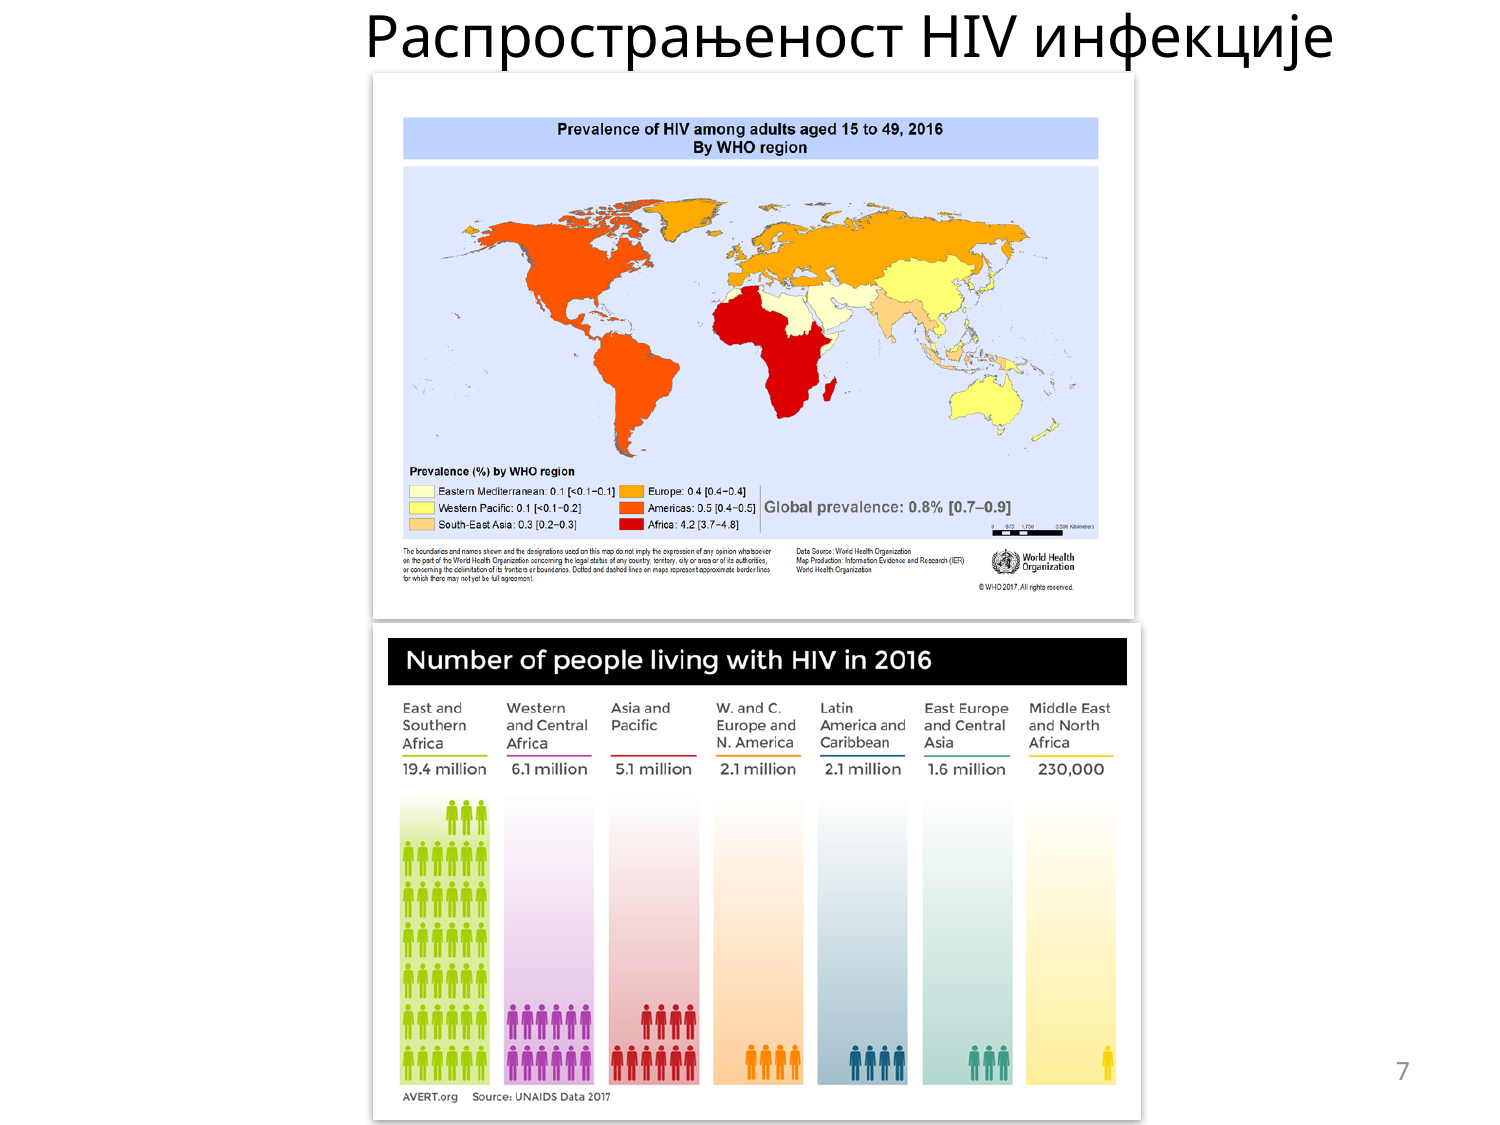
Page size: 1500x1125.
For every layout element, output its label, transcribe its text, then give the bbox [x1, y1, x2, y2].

title Распрострањеност HIV инфекције [199, 0, 1500, 138]
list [387, 87, 1120, 605]
slide_number 7 [1130, 1042, 1425, 1103]
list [387, 637, 1127, 1106]
